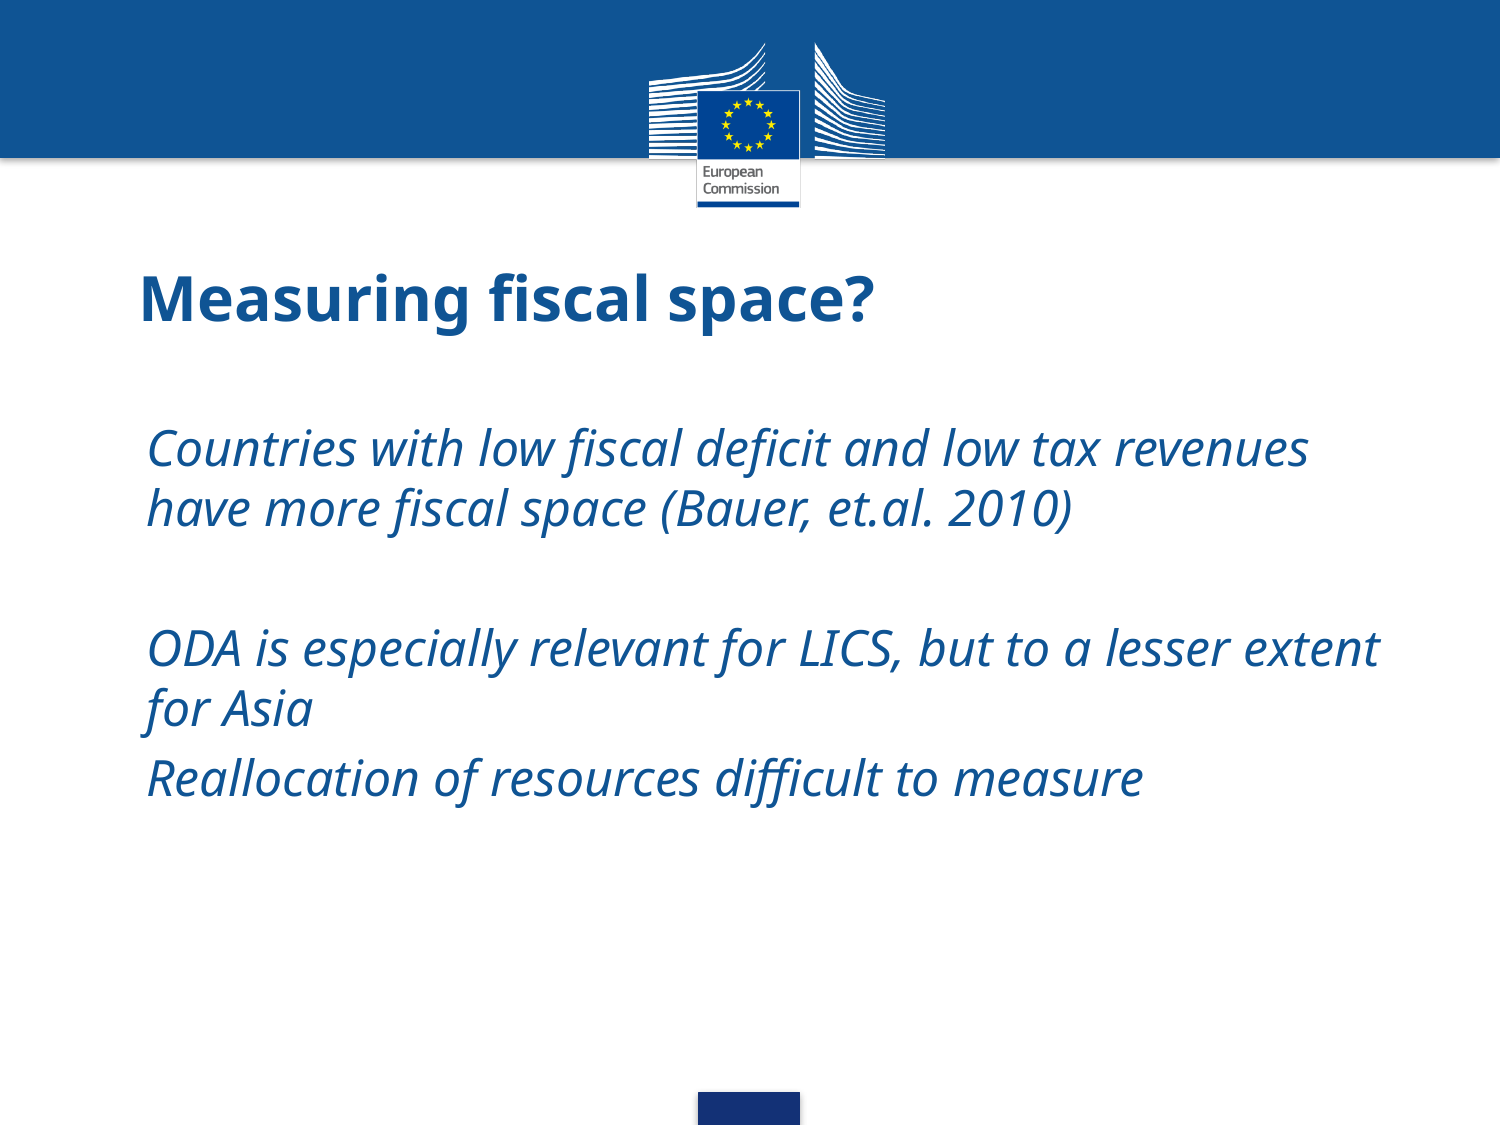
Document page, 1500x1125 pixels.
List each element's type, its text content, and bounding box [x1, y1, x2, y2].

picture [649, 42, 885, 208]
title Measuring fiscal space? [64, 219, 1415, 374]
list Countries with low fiscal deficit and low tax revenues have more fiscal space (Bauer, et.al. 2010) ODA is especially relevant for LICS, but to a lesser extent for Asia Reallocation of resources difficult to measure [75, 408, 1425, 988]
